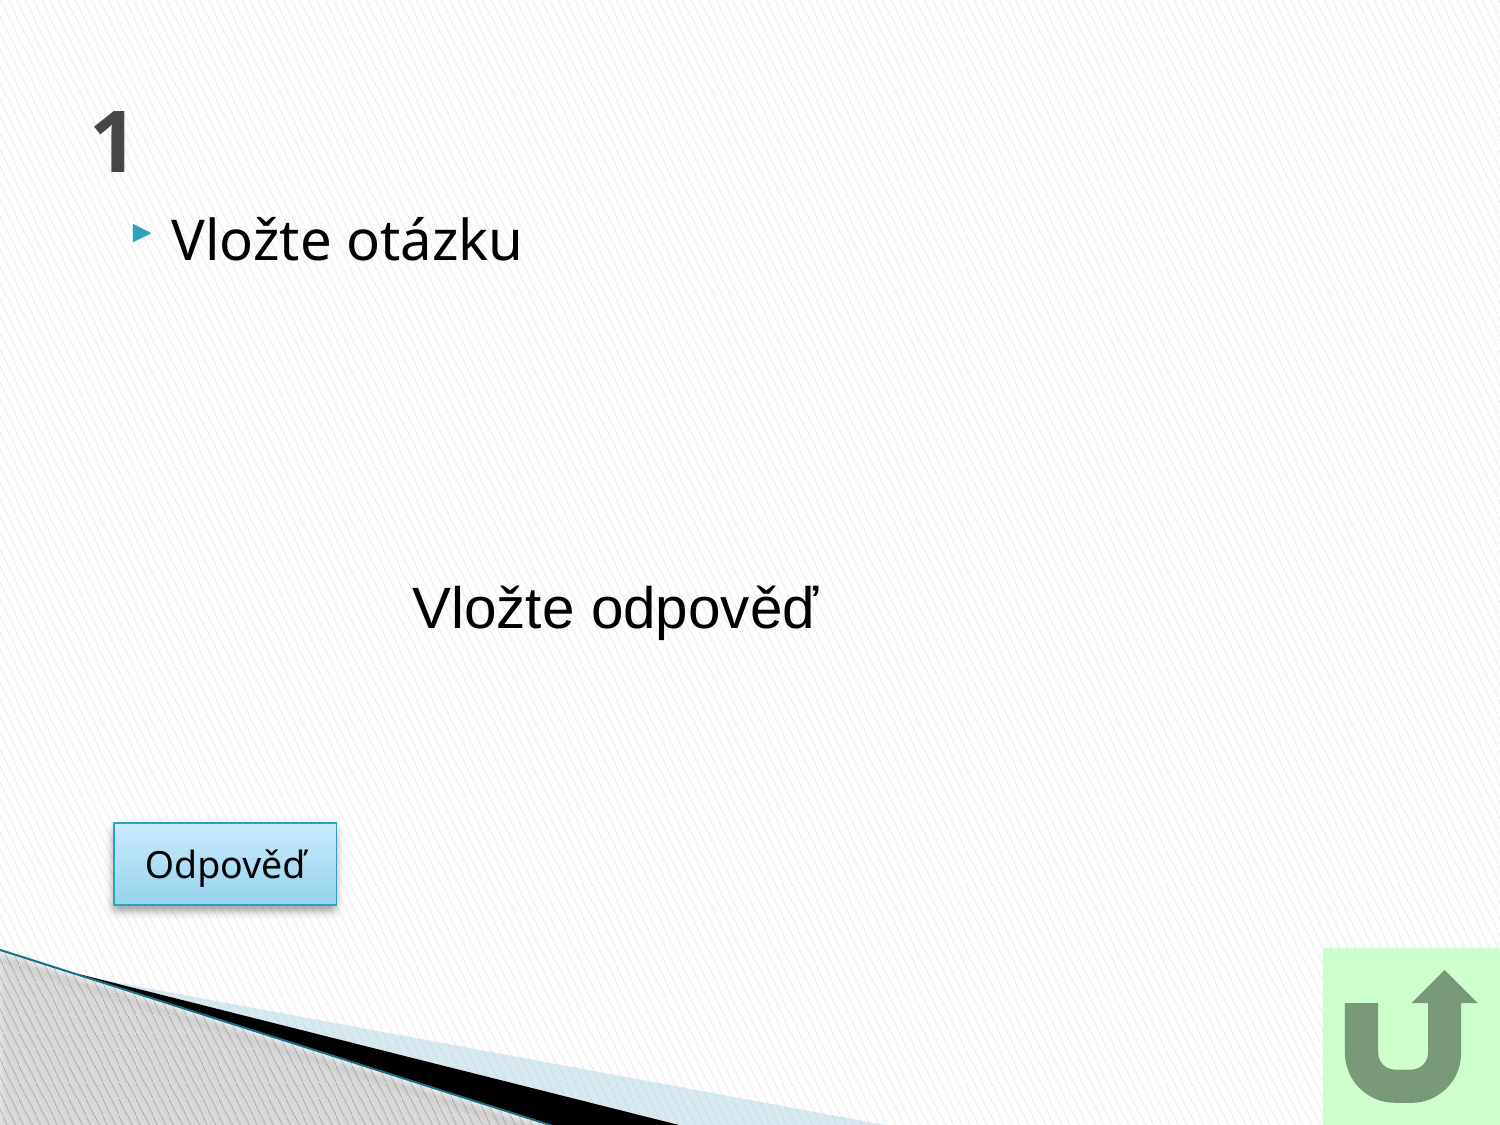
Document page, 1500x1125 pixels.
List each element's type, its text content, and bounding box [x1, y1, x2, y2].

title 1 [75, 45, 1425, 233]
text_box [1322, 947, 1500, 1125]
list Vložte otázku [96, 196, 1447, 426]
text_box Vložte odpověď [397, 562, 834, 648]
text_box Odpověď [113, 822, 337, 906]
